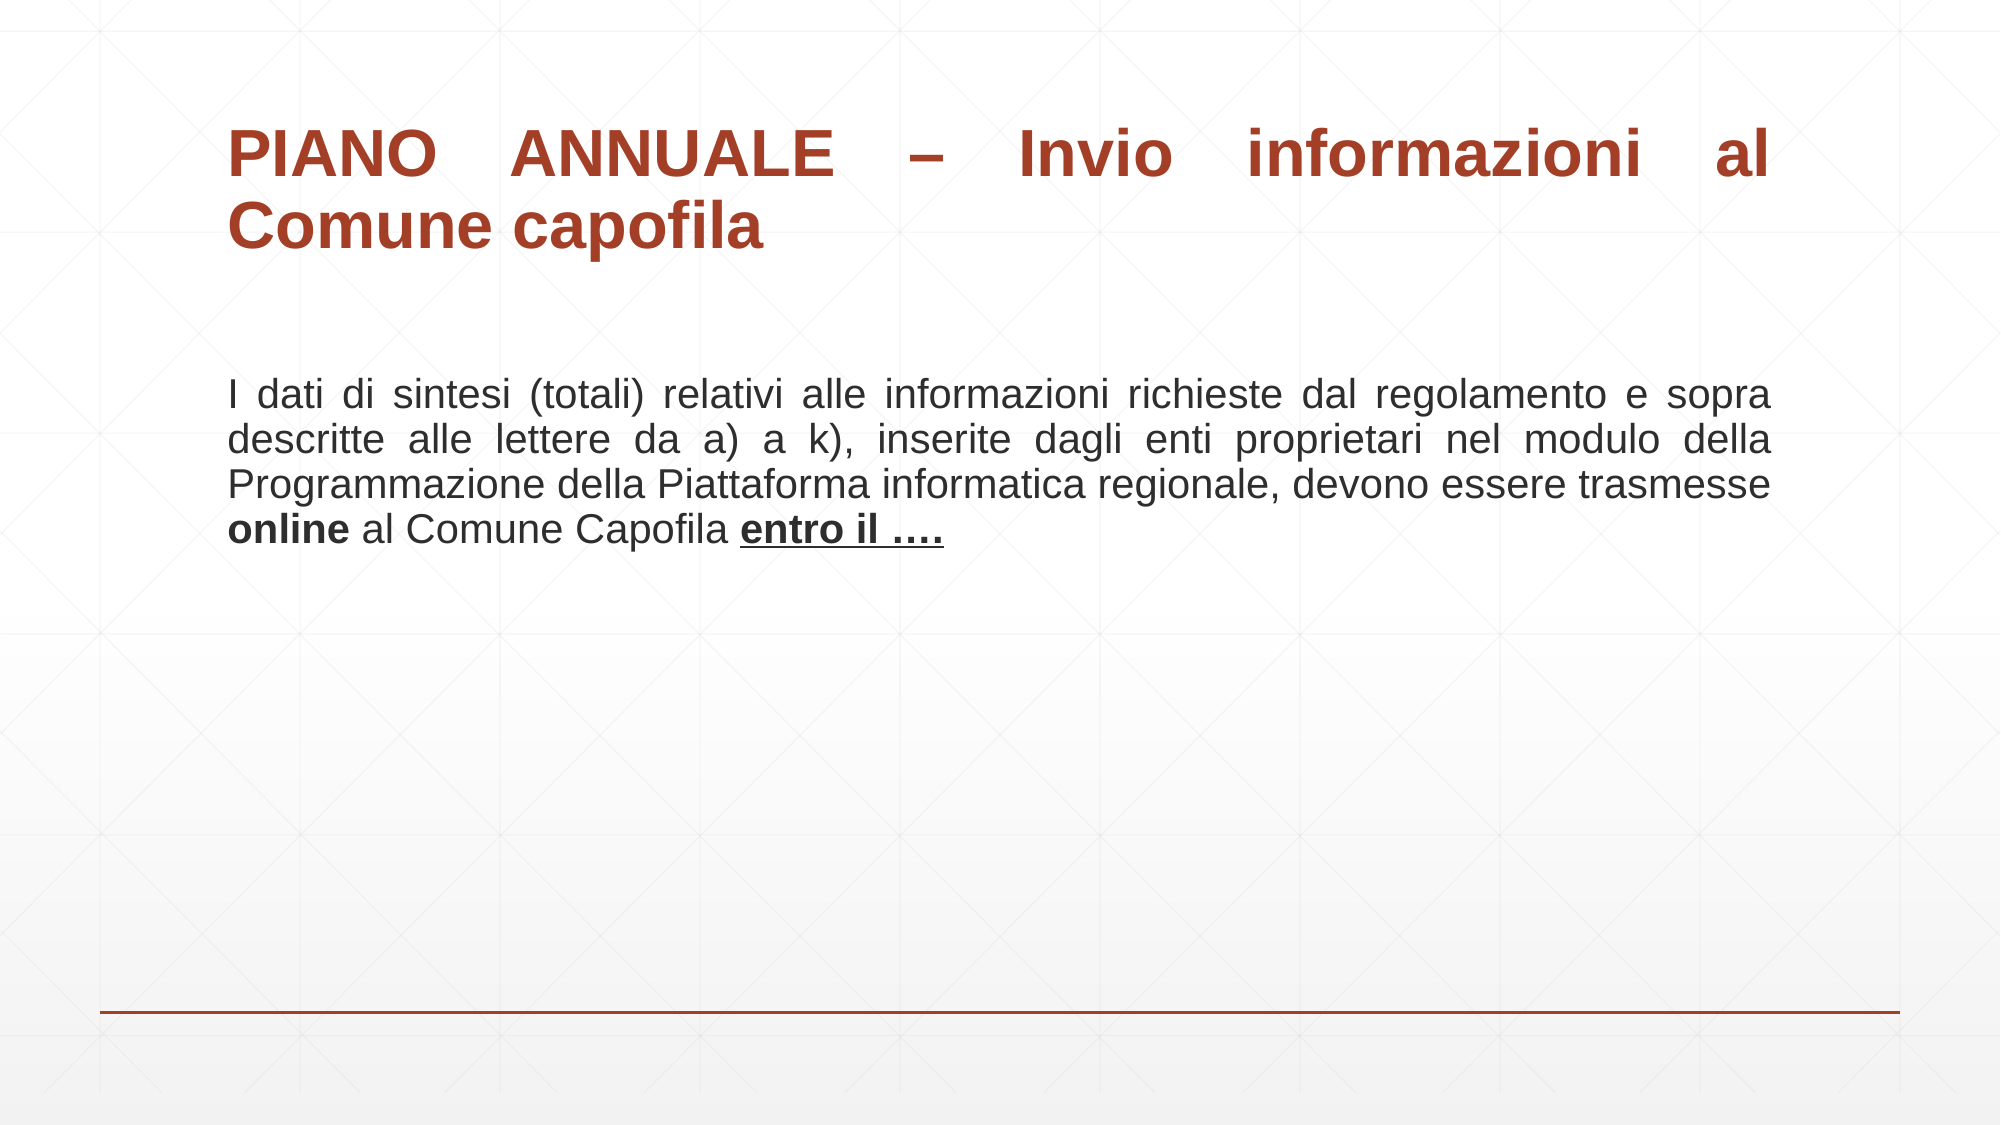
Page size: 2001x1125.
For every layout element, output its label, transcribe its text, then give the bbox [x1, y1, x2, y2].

title PIANO ANNUALE – Invio informazioni al Comune capofila [212, 82, 1788, 270]
list I dati di sintesi (totali) relativi alle informazioni richieste dal regolamento e sopra descritte alle lettere da a) a k), inserite dagli enti proprietari nel modulo della Programmazione della Piattaforma informatica regionale, devono essere trasmesse online al Comune Capofila entro il …. [212, 270, 1788, 991]
